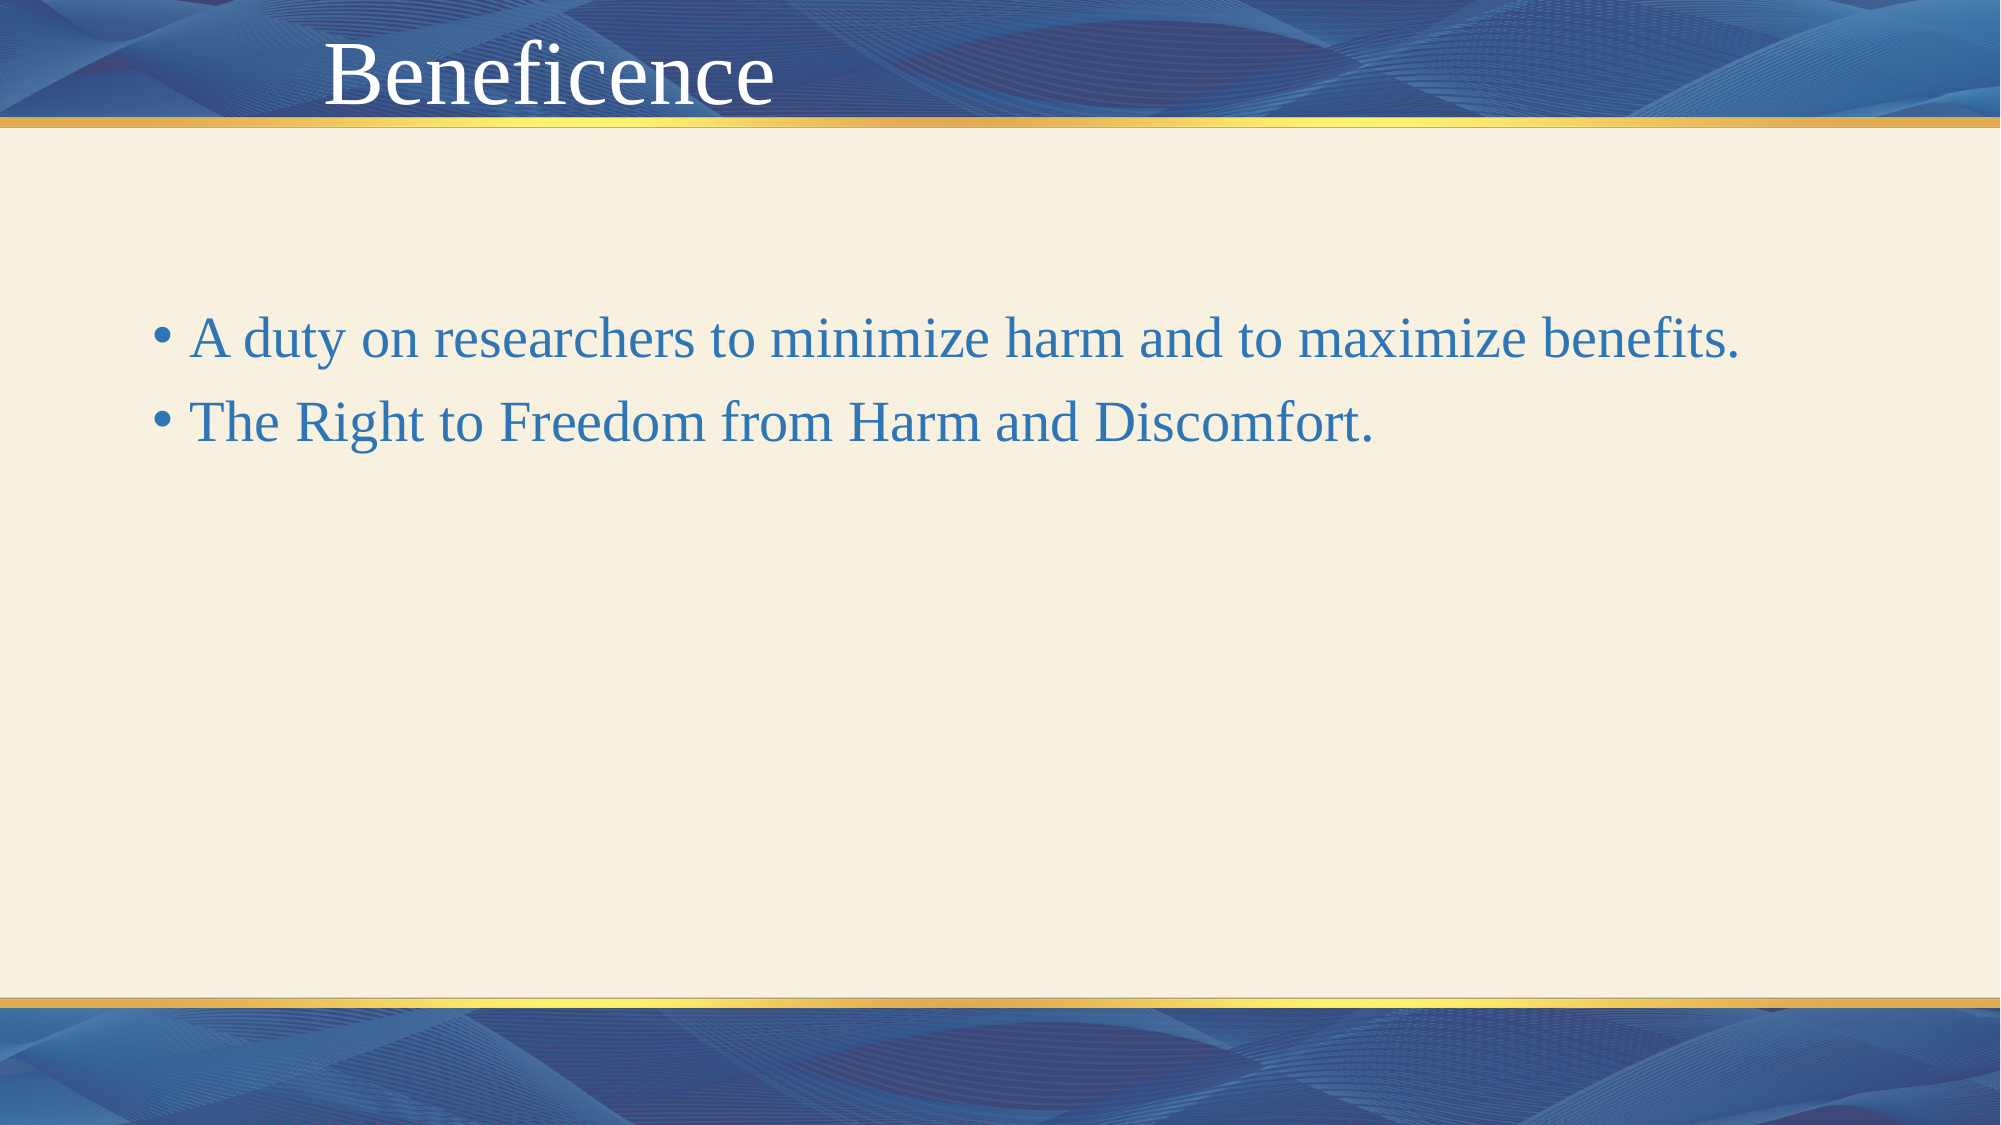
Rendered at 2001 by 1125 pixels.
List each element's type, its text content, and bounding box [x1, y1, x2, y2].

picture [0, 0, 2001, 1125]
list A duty on researchers to minimize harm and to maximize benefits. The Right to Freedom from Harm and Discomfort. [137, 299, 1863, 1014]
title Beneficence [308, 0, 1659, 150]
